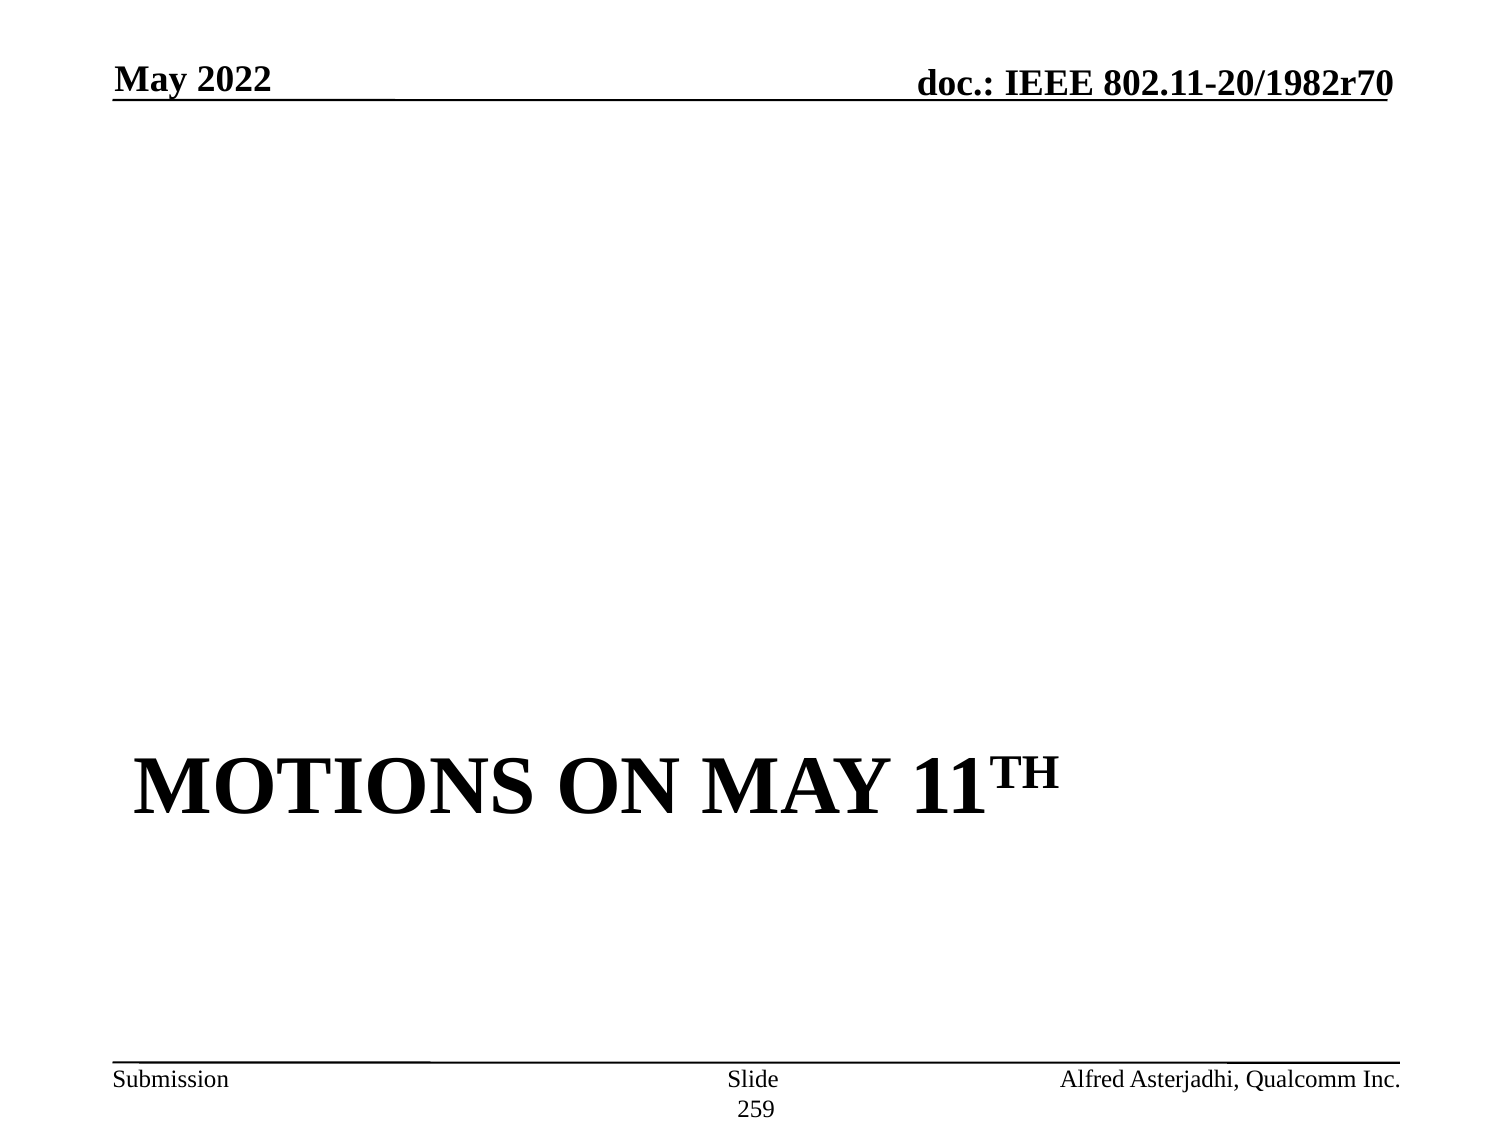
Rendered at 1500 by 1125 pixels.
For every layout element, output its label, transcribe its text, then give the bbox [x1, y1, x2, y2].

footer Alfred Asterjadhi, Qualcomm Inc. [878, 1061, 1402, 1093]
title Motions on May 11th [118, 722, 1394, 947]
slide_number Slide 259 [712, 1061, 800, 1123]
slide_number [114, 54, 423, 100]
